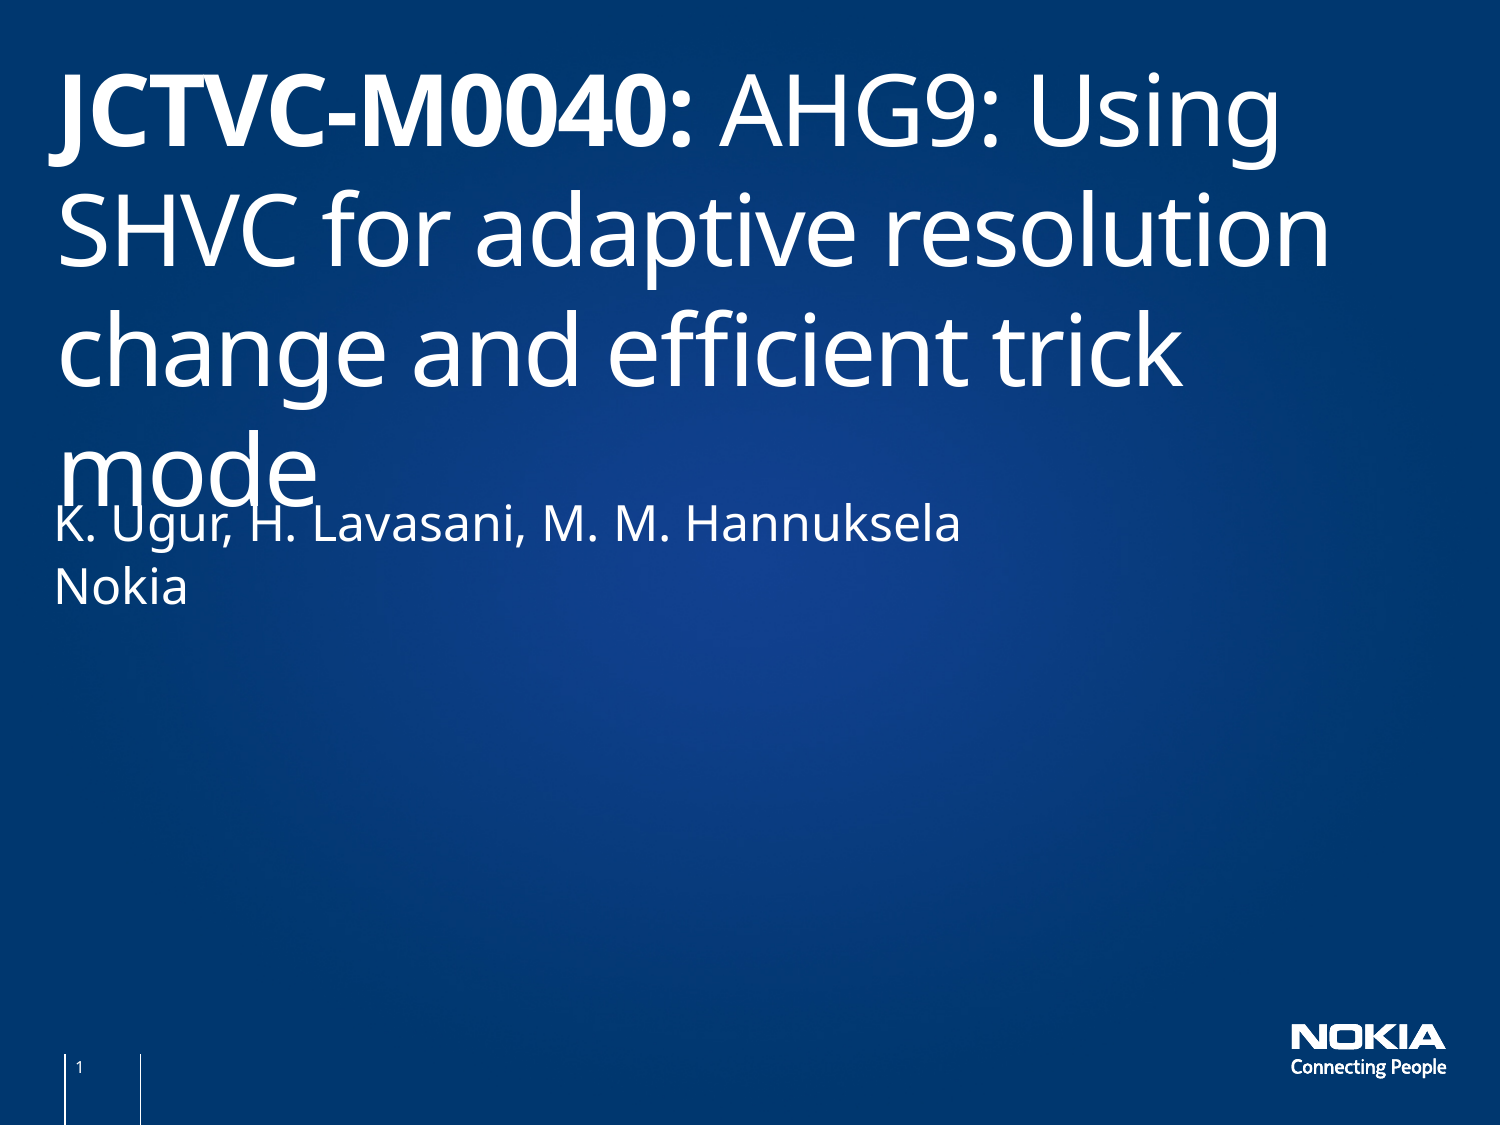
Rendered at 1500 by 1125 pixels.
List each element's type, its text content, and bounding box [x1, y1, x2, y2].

title JCTVC-M0040: AHG9: Using SHVC for adaptive resolution change and efficient trick mode [56, 46, 1433, 411]
list K. Ugur, H. Lavasani, M. M. Hannuksela Nokia [53, 491, 1211, 676]
picture [0, 0, 1500, 1125]
slide_number 1 [75, 1058, 124, 1079]
